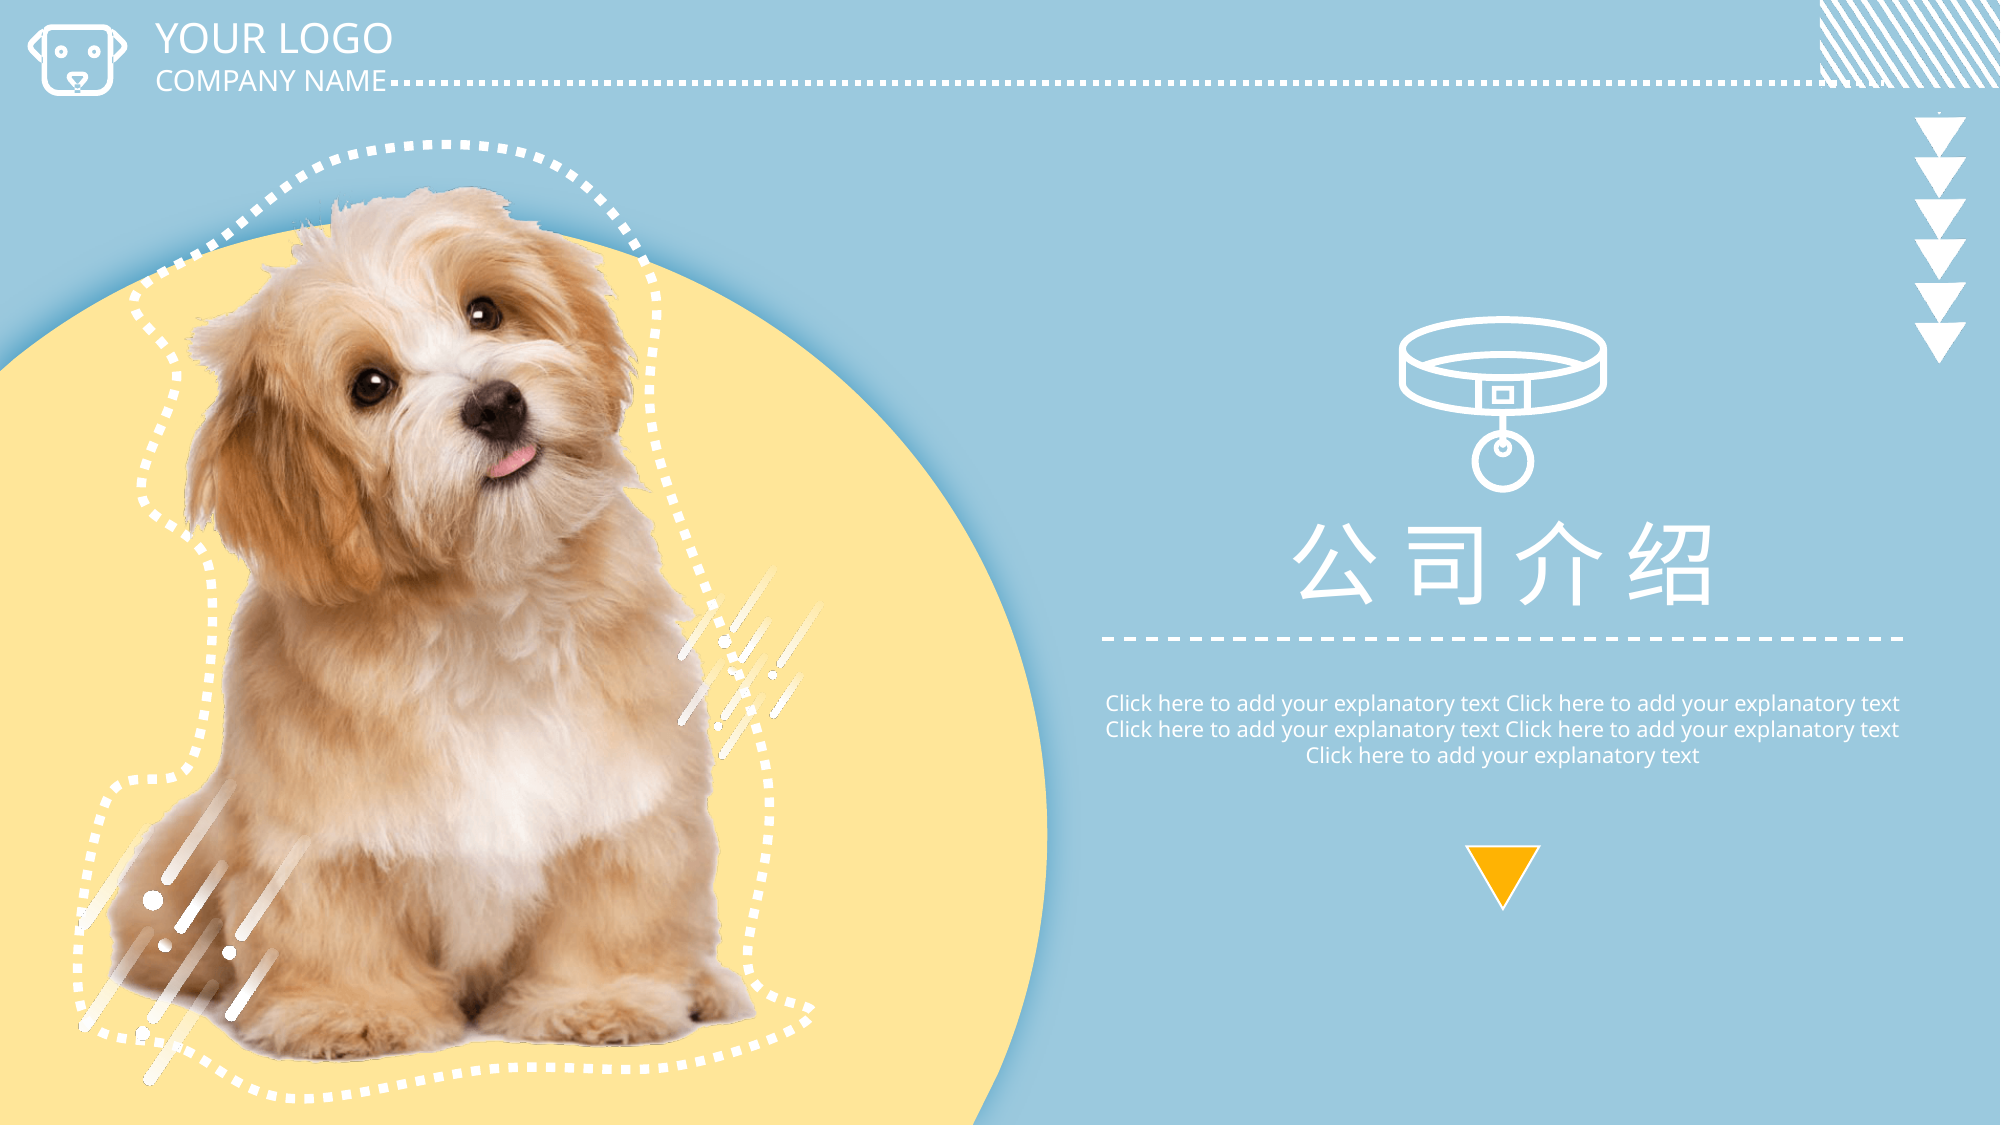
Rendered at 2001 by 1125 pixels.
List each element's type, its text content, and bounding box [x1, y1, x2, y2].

picture [0, 111, 890, 1125]
text_box [1464, 845, 1542, 912]
text_box YOUR LOGO COMPANY NAME [140, 4, 409, 105]
text_box Click here to add your explanatory text Click here to add your explanatory text Click here to add your explanatory text Click here to add your explanatory text Click here to add your explanatory text [1072, 681, 1934, 776]
picture [1819, 0, 2001, 91]
text_box [0, 0, 2000, 1125]
text_box 公 司 介 绍 [1021, 499, 1985, 624]
picture [1897, 112, 1985, 386]
text_box [27, 24, 128, 96]
text_box [1398, 316, 1608, 493]
text_box [865, 400, 1049, 1125]
